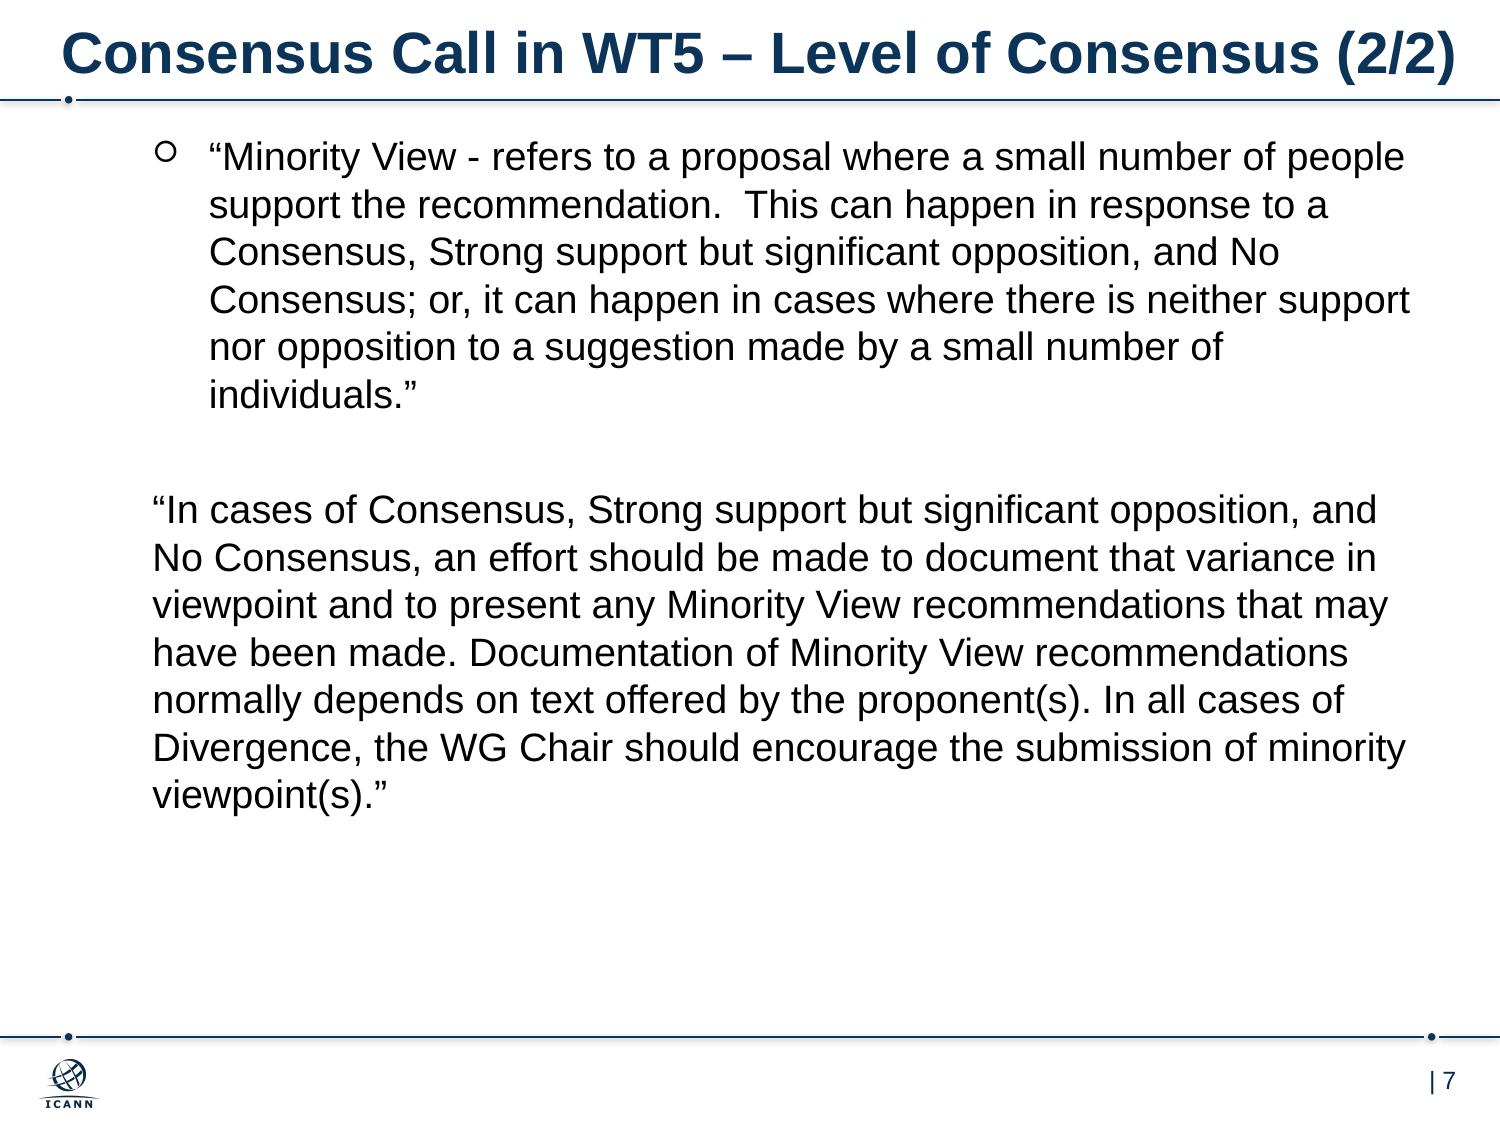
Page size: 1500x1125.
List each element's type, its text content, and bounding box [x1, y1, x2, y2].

list “Minority View - refers to a proposal where a small number of people support the recommendation. This can happen in response to a Consensus, Strong support but significant opposition, and No Consensus; or, it can happen in cases where there is neither support nor opposition to a suggestion made by a small number of individuals.” “In cases of Consensus, Strong support but significant opposition, and No Consensus, an effort should be made to document that variance in viewpoint and to present any Minority View recommendations that may have been made. Documentation of Minority View recommendations normally depends on text offered by the proponent(s). In all cases of Divergence, the WG Chair should encourage the submission of minority viewpoint(s).” [77, 131, 1433, 996]
title Consensus Call in WT5 – Level of Consensus (2/2) [61, 7, 1467, 82]
picture [38, 1059, 100, 1108]
